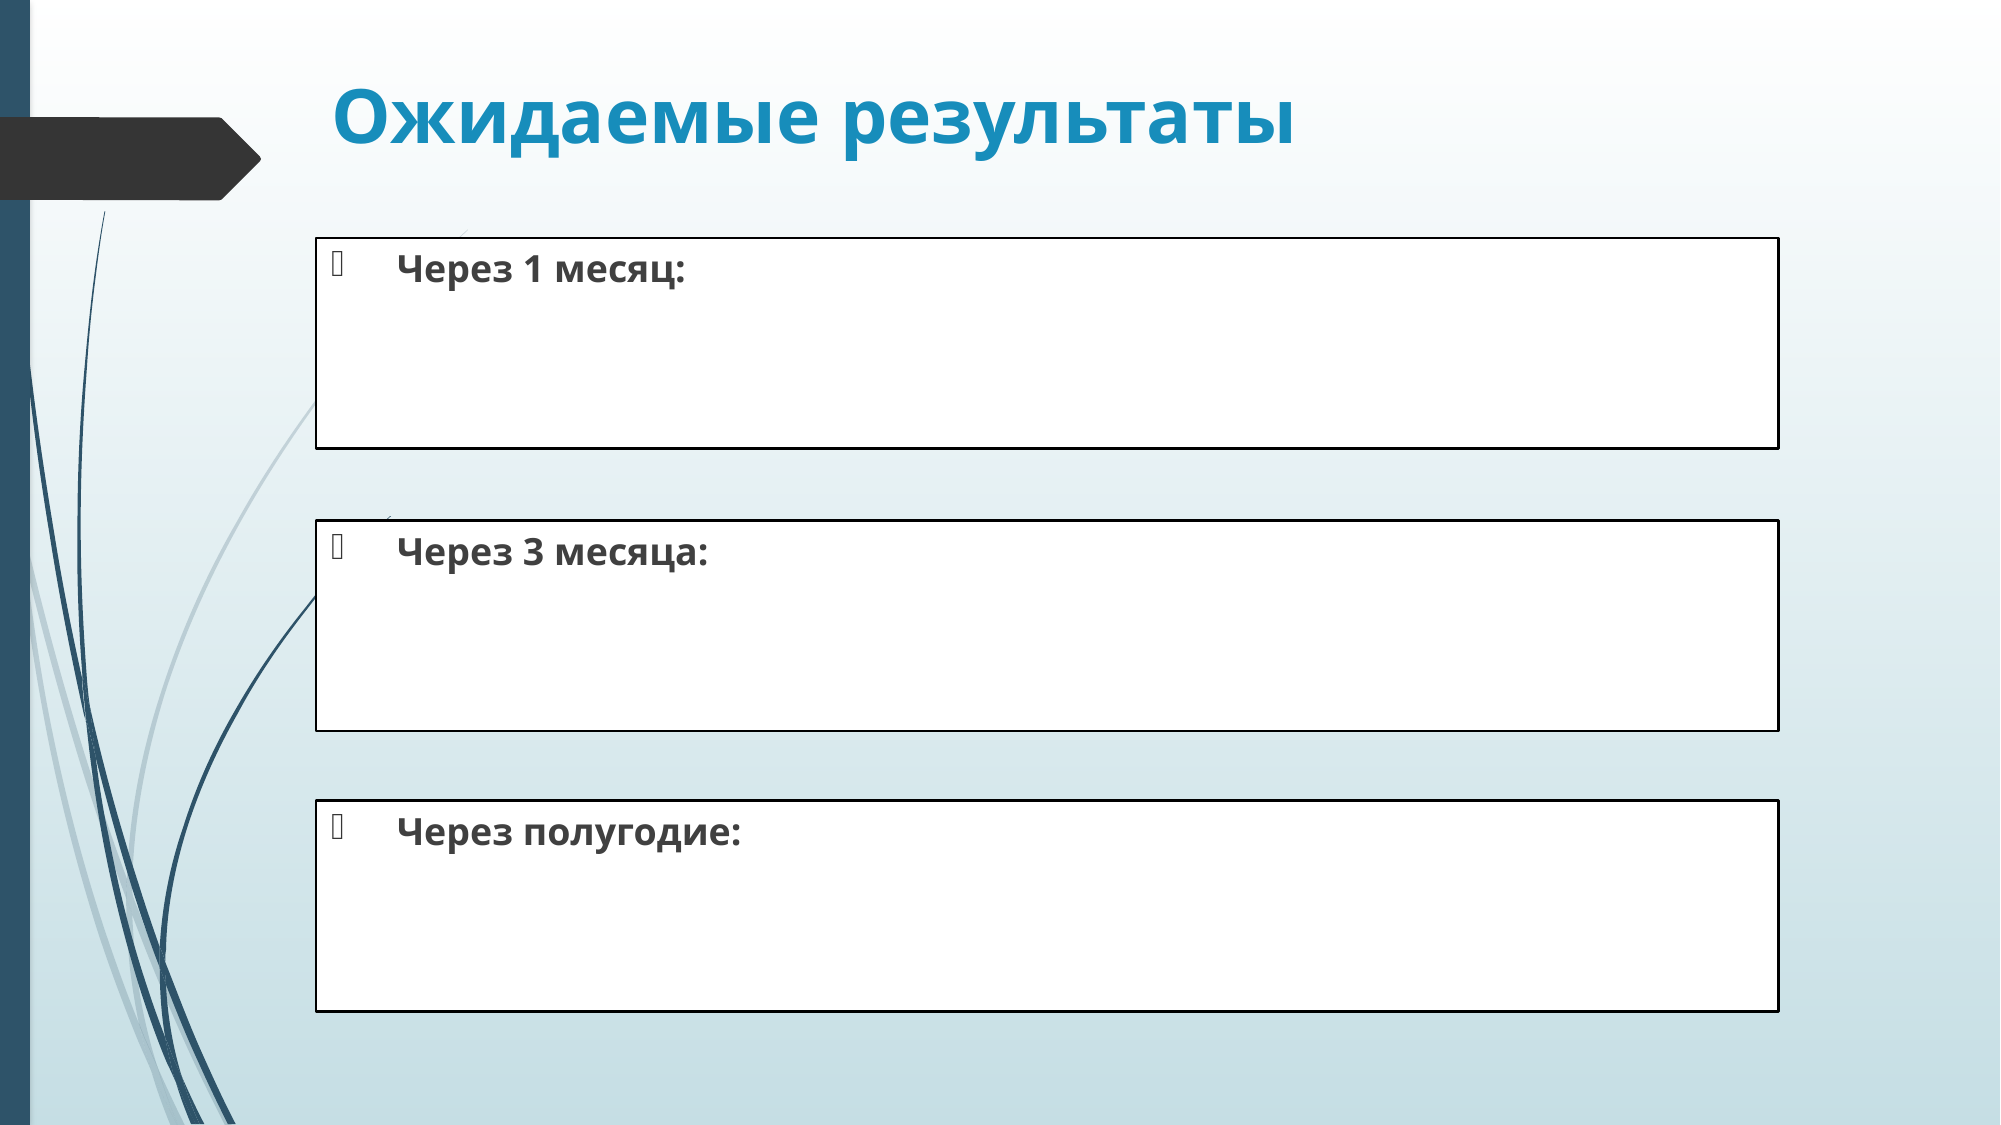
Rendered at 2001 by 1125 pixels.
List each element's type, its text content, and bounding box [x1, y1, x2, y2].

text_box Через полугодие: [315, 799, 1780, 1013]
text_box Через 3 месяца: [315, 519, 1780, 732]
text_box Через 1 месяц: [315, 237, 1780, 450]
title Ожидаемые результаты [316, 60, 1884, 272]
